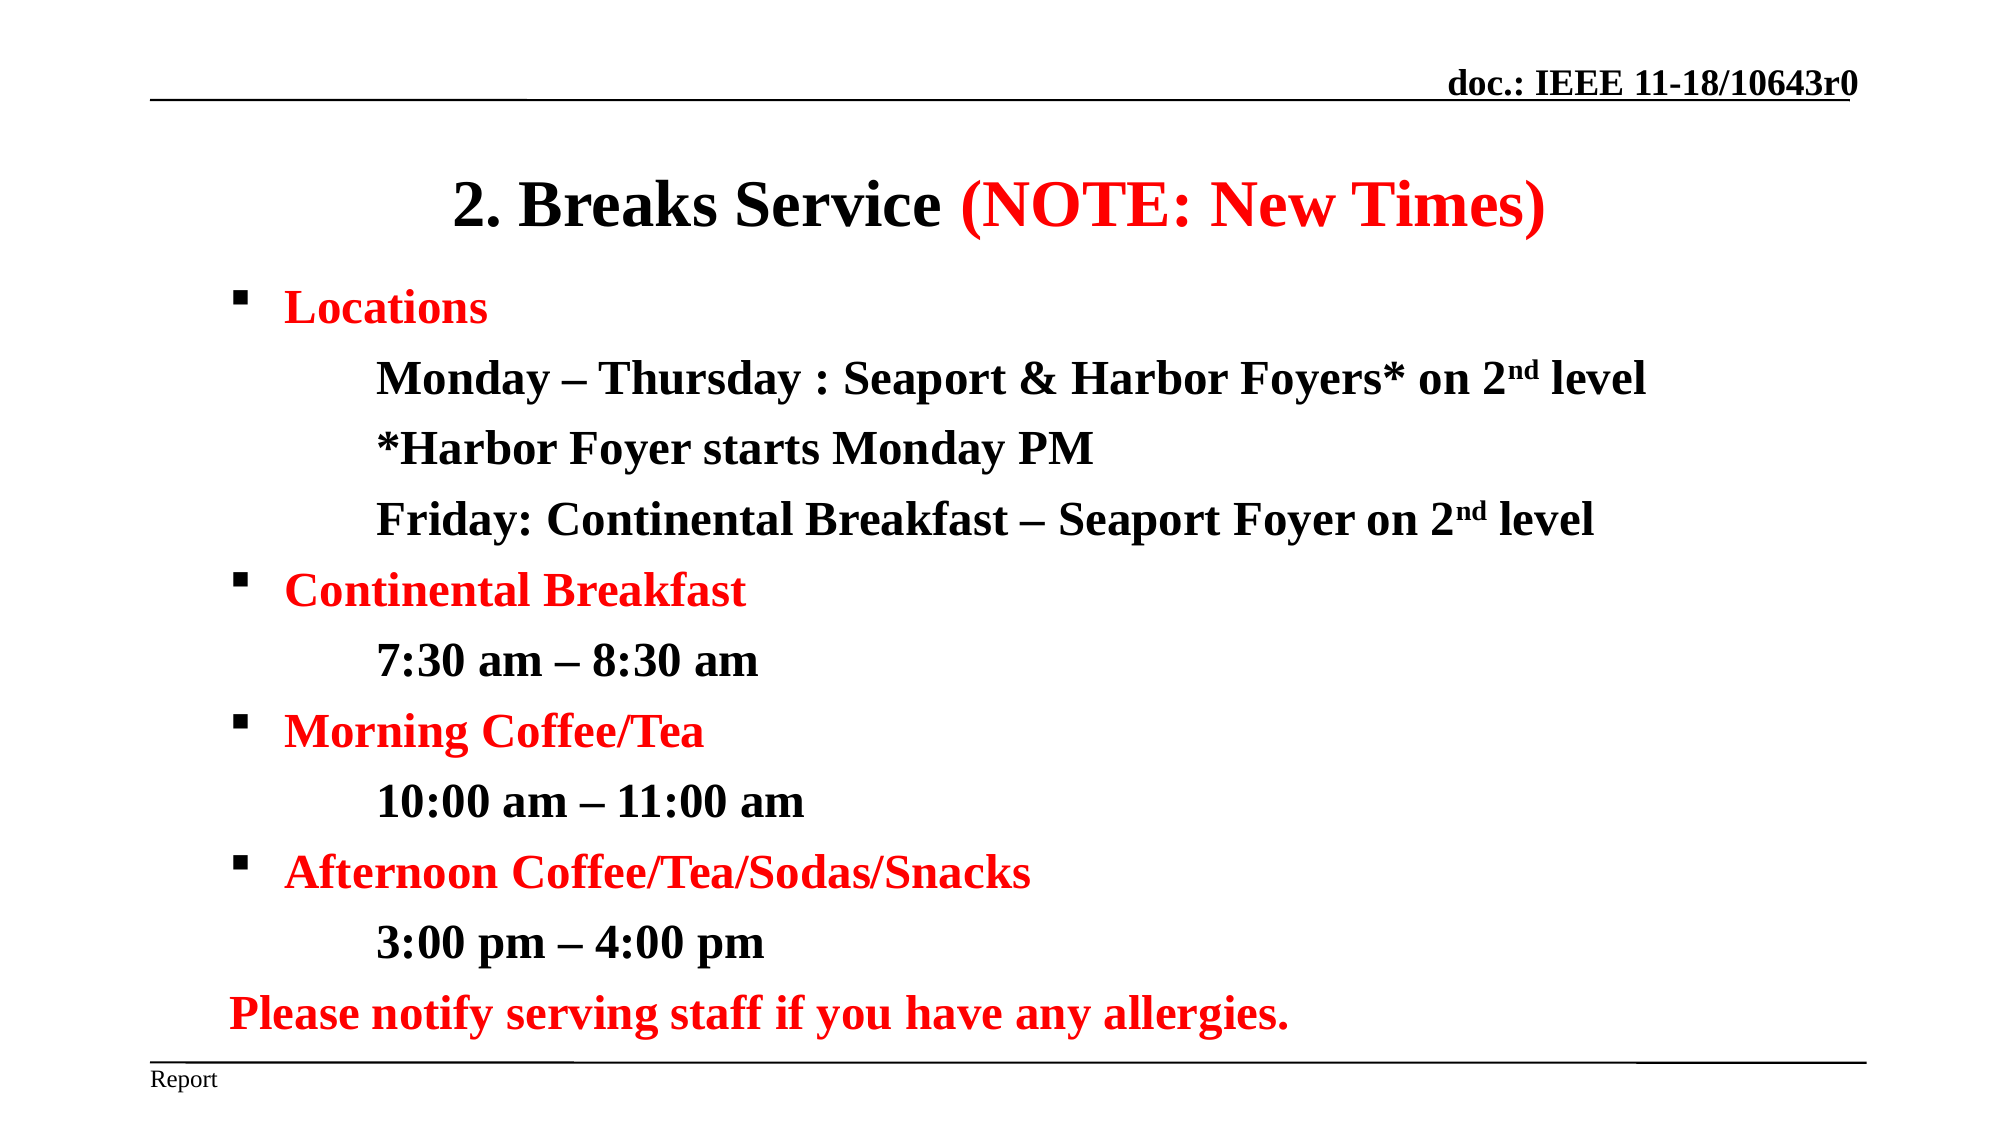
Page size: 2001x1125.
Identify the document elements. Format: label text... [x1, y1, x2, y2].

title 2. Breaks Service (NOTE: New Times) [149, 112, 1850, 288]
list Locations Monday – Thursday : Seaport & Harbor Foyers* on 2nd level *Harbor Foyer starts Monday PM Friday: Continental Breakfast – Seaport Foyer on 2nd level Continental Breakfast 7:30 am – 8:30 am Morning Coffee/Tea 10:00 am – 11:00 am Afternoon Coffee/Tea/Sodas/Snacks 3:00 pm – 4:00 pm Please notify serving staff if you have any allergies. [213, 255, 1786, 1047]
